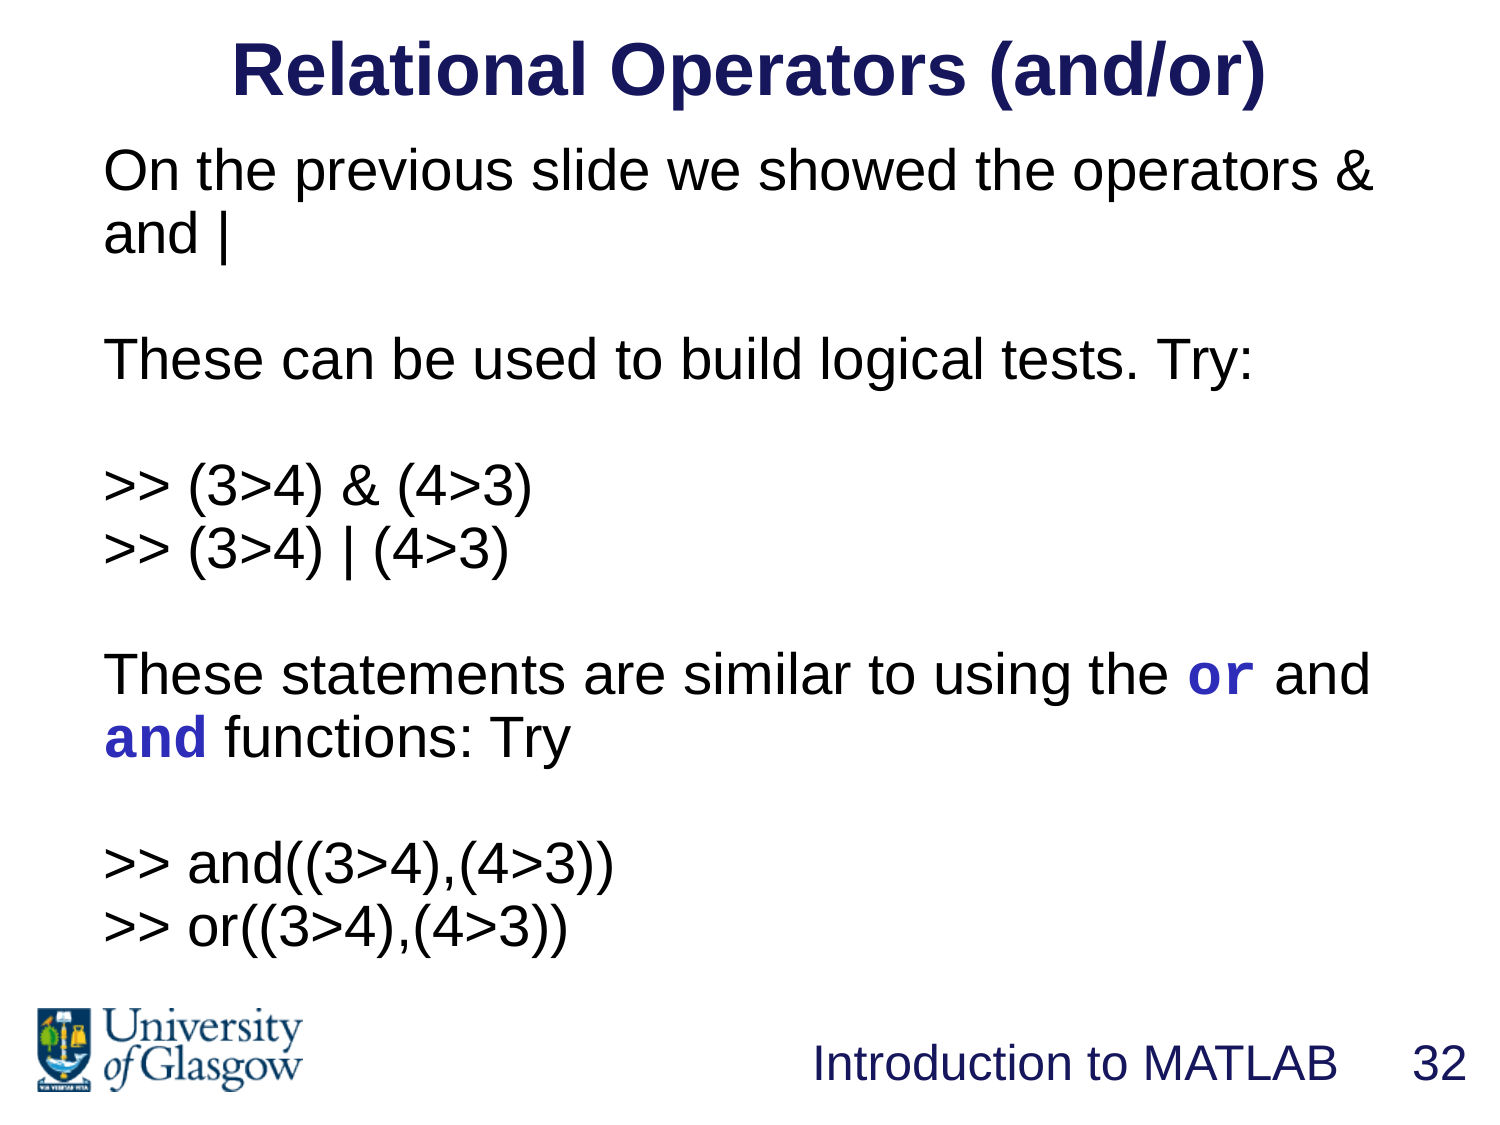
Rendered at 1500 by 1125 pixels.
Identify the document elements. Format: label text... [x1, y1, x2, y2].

text_box On the previous slide we showed the operators & and | These can be used to build logical tests. Try: >> (3>4) & (4>3) >> (3>4) | (4>3) These statements are similar to using the or and and functions: Try >> and((3>4),(4>3)) >> or((3>4),(4>3)) [88, 133, 1412, 967]
text_box Relational Operators (and/or) [138, 2, 1362, 128]
picture [37, 1008, 303, 1092]
